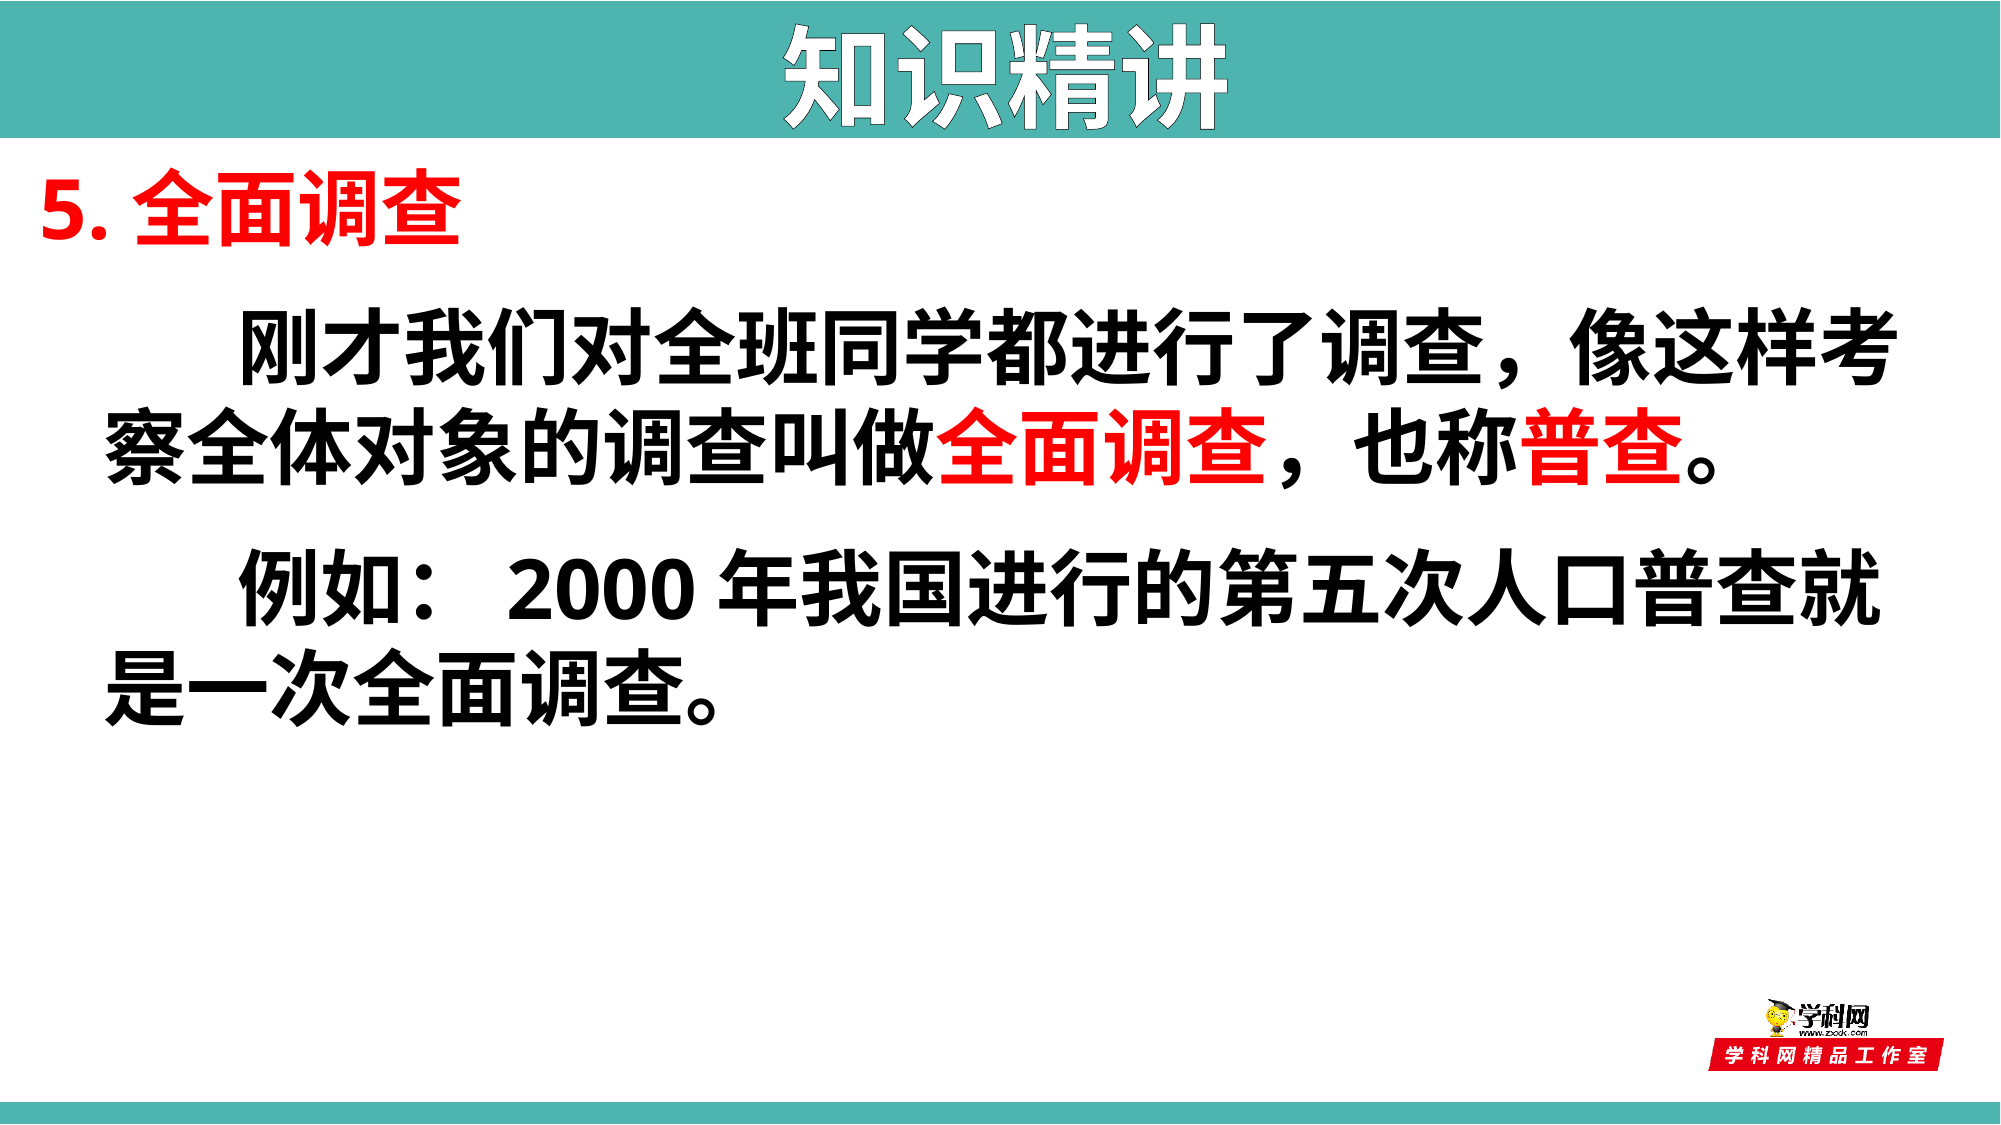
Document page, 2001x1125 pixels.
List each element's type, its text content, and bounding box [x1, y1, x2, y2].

text_box 刚才我们对全班同学都进行了调查，像这样考察全体对象的调查叫做全面调查，也称普查。 例如：2000年我国进行的第五次人口普查就是一次全面调查。 [88, 287, 1924, 744]
text_box 知识精讲 [765, 0, 1247, 150]
text_box 5.全面调查 [24, 149, 575, 264]
picture [0, 1, 2001, 1124]
